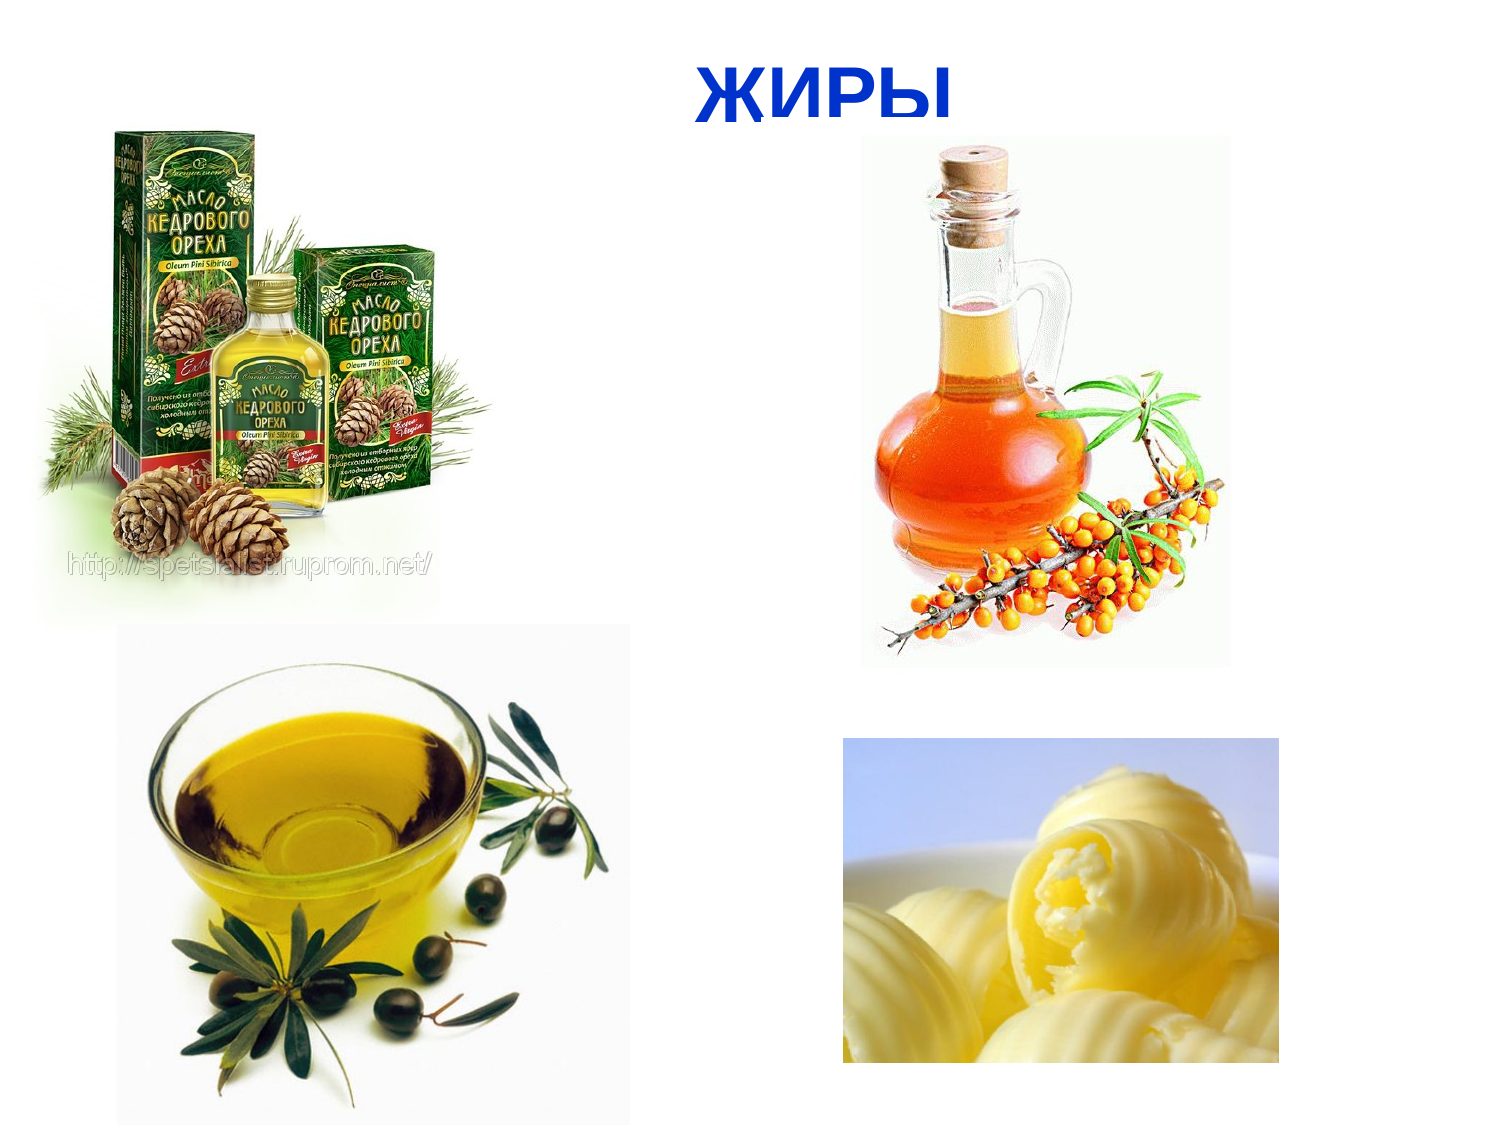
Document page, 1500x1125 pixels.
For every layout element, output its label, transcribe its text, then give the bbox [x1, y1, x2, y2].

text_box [761, 116, 1331, 686]
text_box ЖИРЫ [249, 31, 1400, 150]
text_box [843, 738, 1279, 1064]
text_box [116, 624, 630, 1125]
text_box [0, 81, 500, 632]
